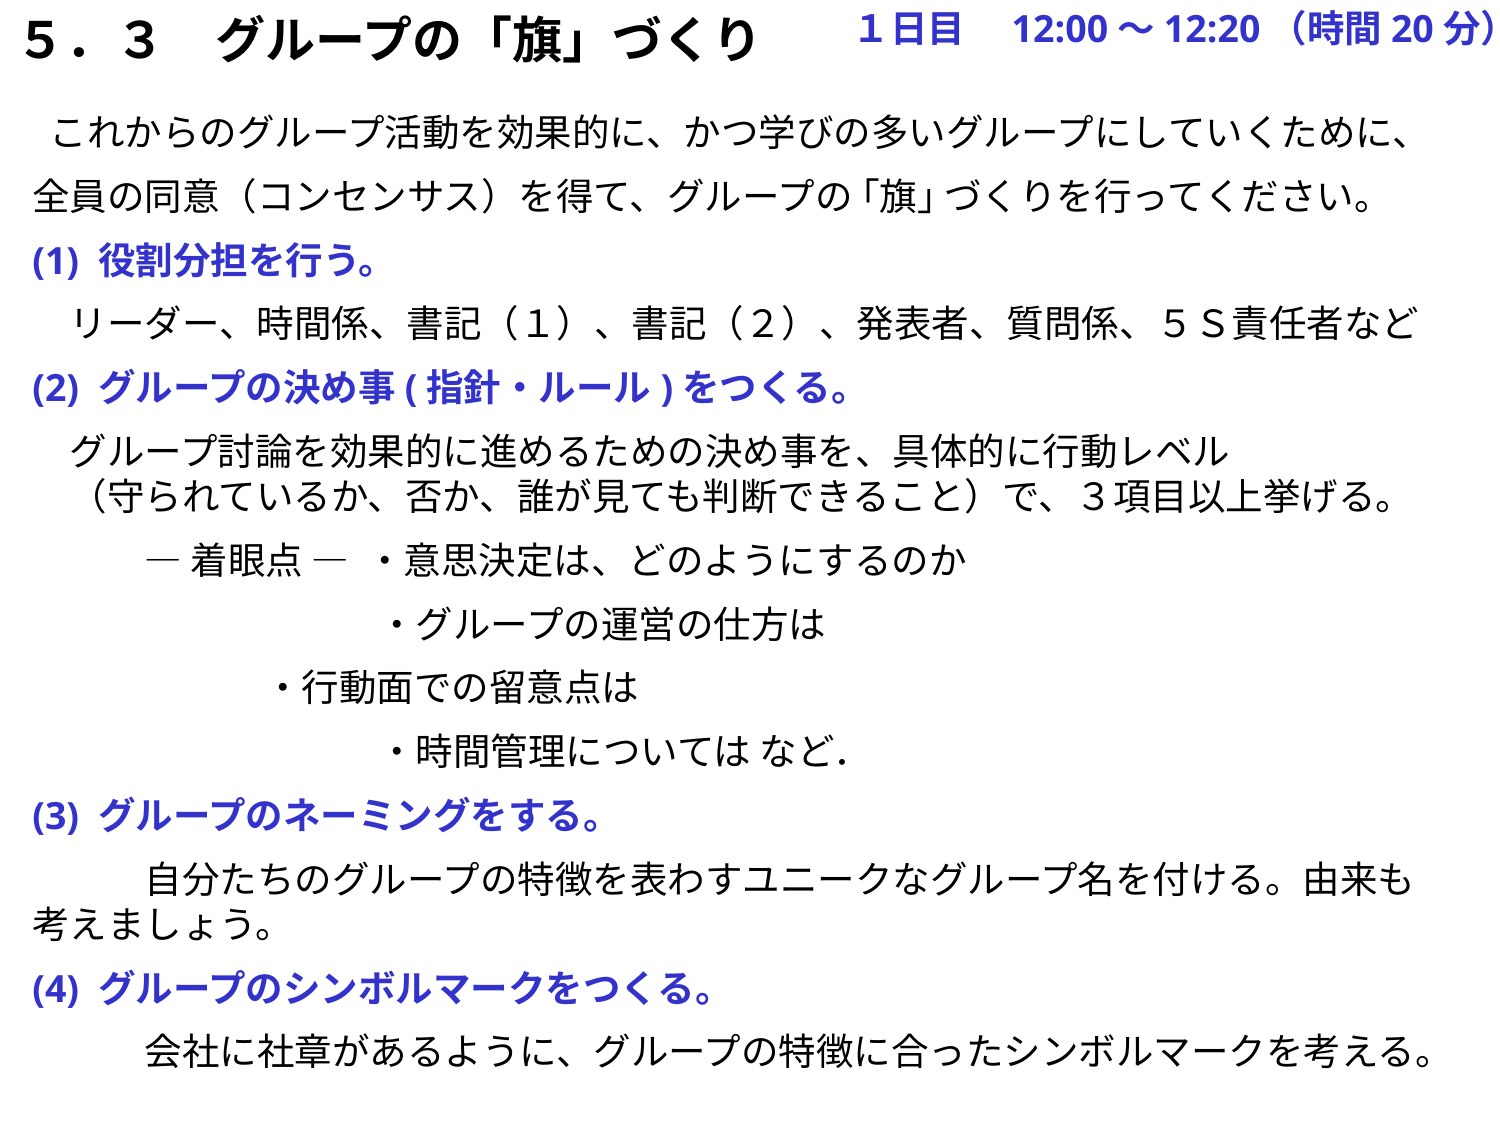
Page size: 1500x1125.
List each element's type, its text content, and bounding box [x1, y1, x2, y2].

text_box ５．３ グループの「旗」づくり [0, 1, 1500, 77]
text_box これからのグループ活動を効果的に、かつ学びの多いグループにしていくために、 全員の同意（コンセンサス）を得て、グループの ｢旗｣ づくりを行ってください。 (1) 役割分担を行う。 リーダー、時間係、書記（１）、書記（２）、発表者、質問係、５Ｓ責任者など (2) グループの決め事(指針・ルール)をつくる。 グループ討論を効果的に進めるための決め事を、具体的に行動レベル （守られているか、否か、誰が見ても判断できること）で、３項目以上挙げる。 ― 着眼点 ― ・意思決定は、どのようにするのか ・グループの運営の仕方は ・行動面での留意点は ・時間管理については など． (3) グループのネーミングをする。 自分たちのグループの特徴を表わすユニークなグループ名を付ける。由来も考えましょう。 (4) グループのシンボルマークをつくる。 会社に社章があるように、グループの特徴に合ったシンボルマークを考える。 [17, 101, 1443, 1081]
text_box １日目 12:00～12:20（時間20分） [837, 0, 1500, 57]
